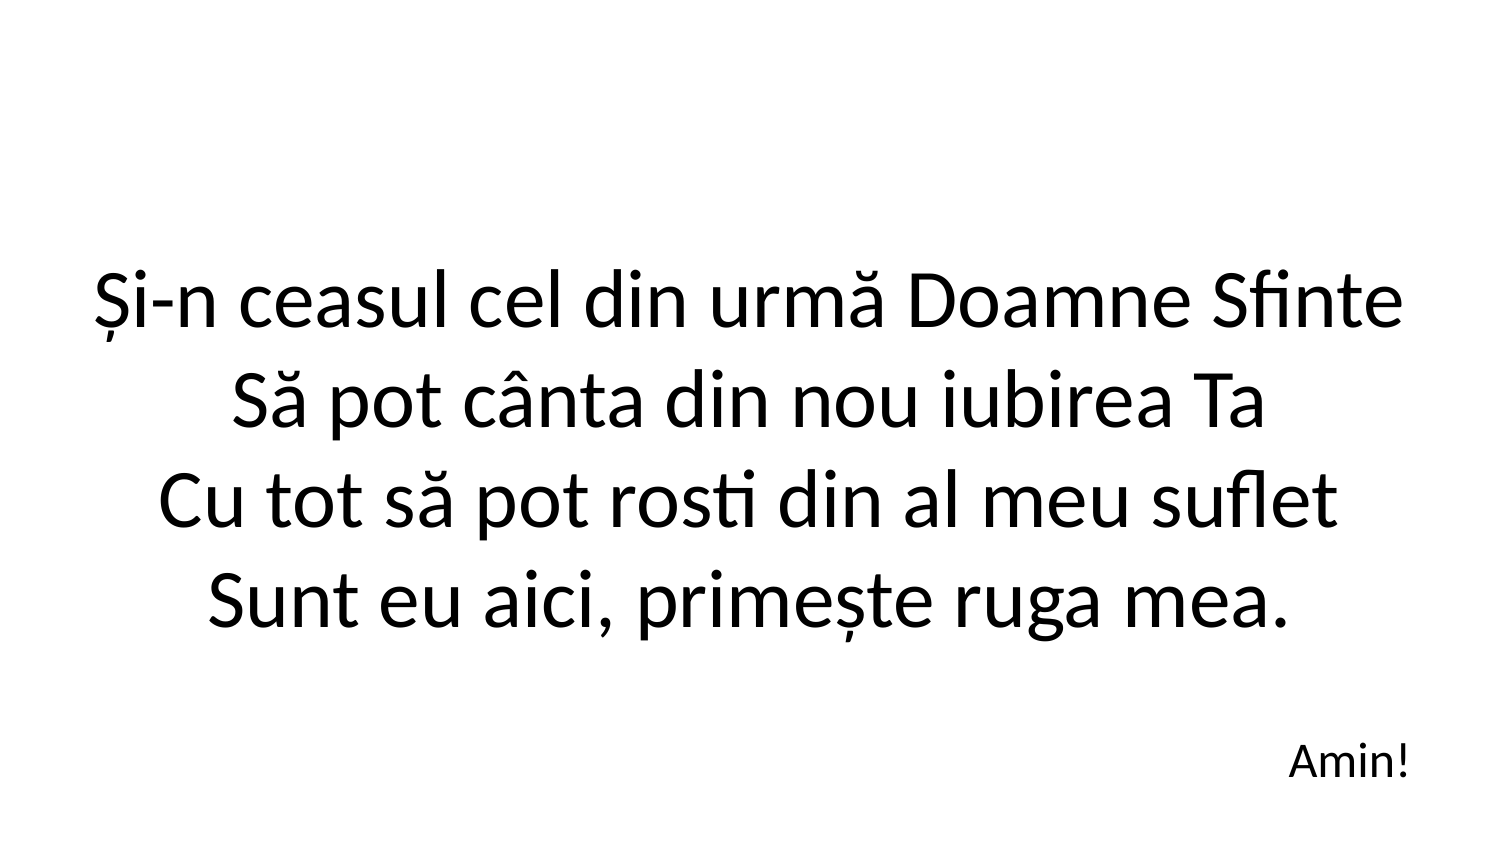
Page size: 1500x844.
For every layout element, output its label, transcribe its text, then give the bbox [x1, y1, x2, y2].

text_box Și-n ceasul cel din urmă Doamne Sfinte Să pot cânta din nou iubirea Ta Cu tot să pot rosti din al meu suflet Sunt eu aici, primește ruga mea. [78, 192, 1422, 652]
text_box Amin! [1273, 674, 1427, 795]
